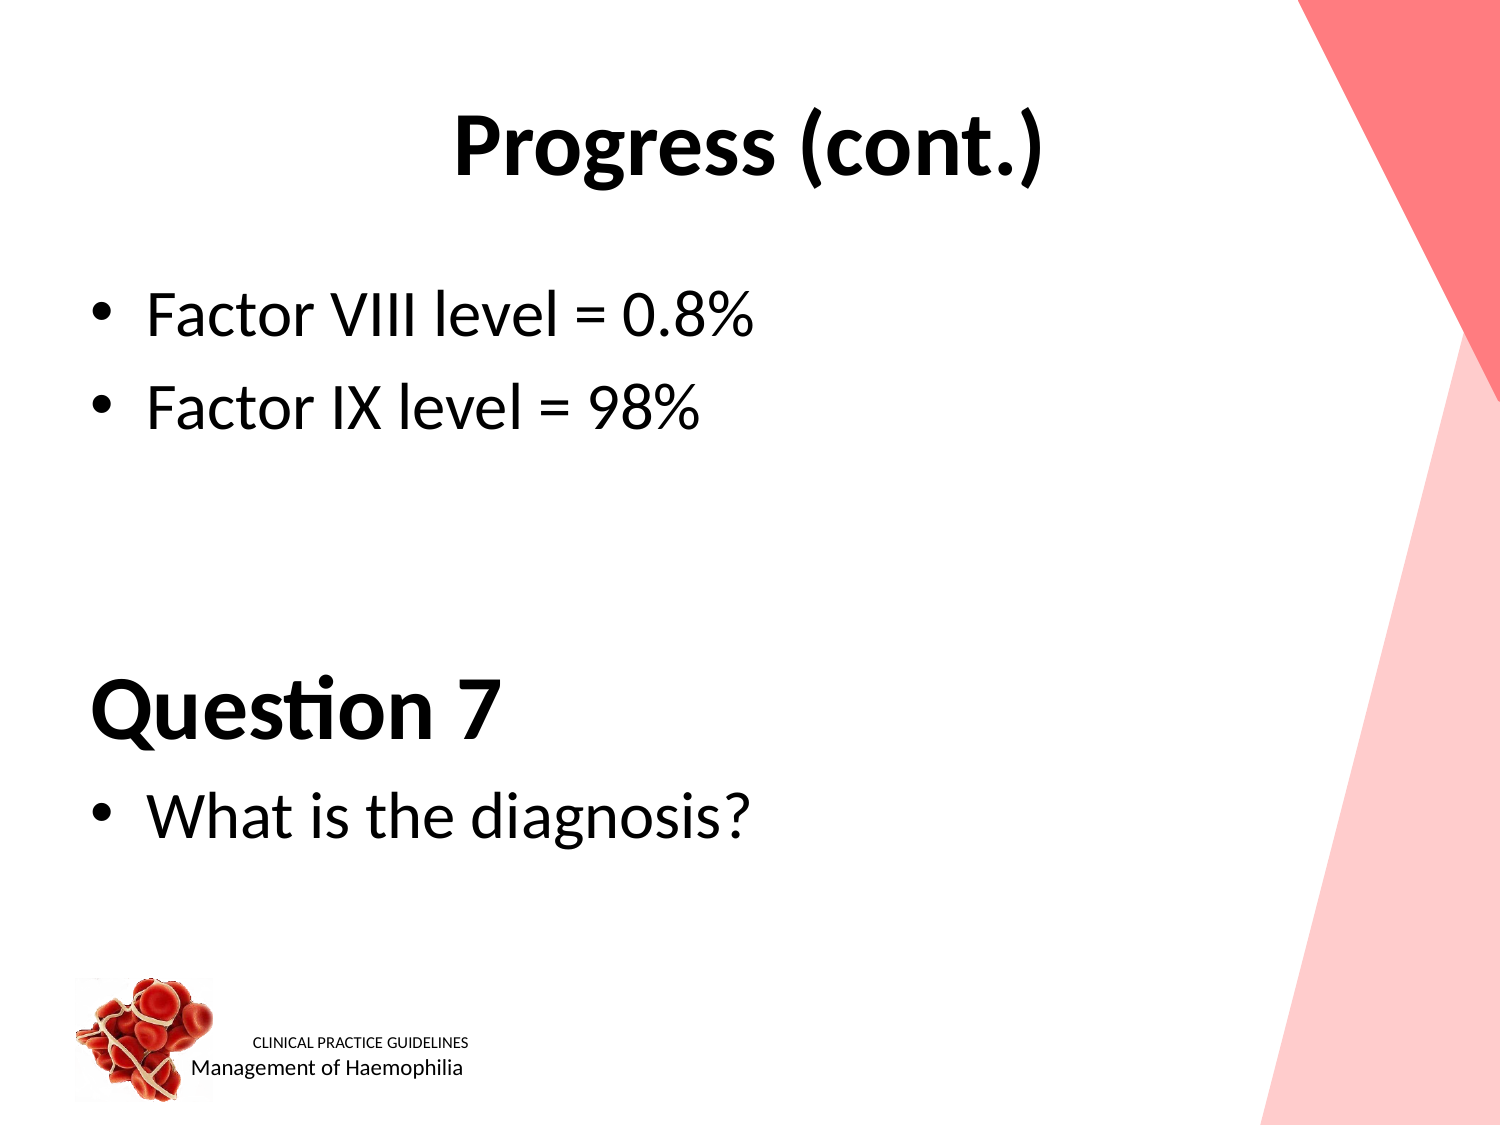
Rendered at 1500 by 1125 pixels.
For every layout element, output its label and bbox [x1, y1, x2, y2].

text_box [74, 0, 1500, 1125]
